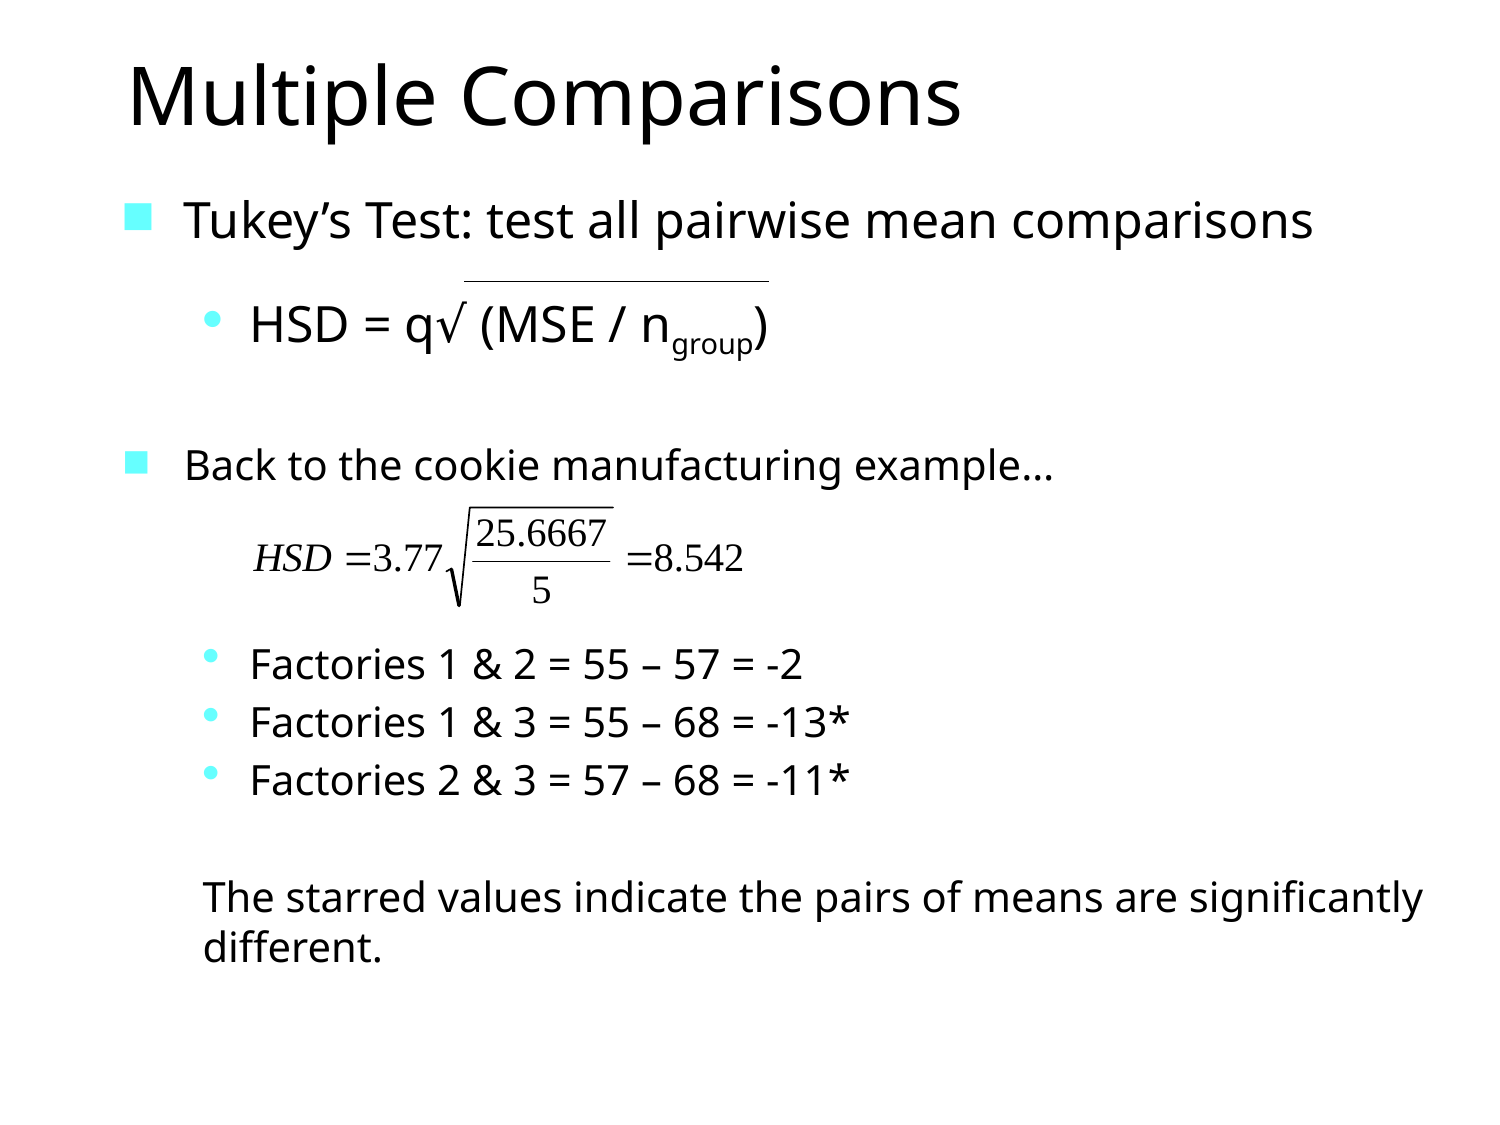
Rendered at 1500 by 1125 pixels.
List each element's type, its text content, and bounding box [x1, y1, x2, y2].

text_box Multiple Comparisons [112, 36, 1388, 196]
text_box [245, 497, 750, 616]
text_box Tukey’s Test: test all pairwise mean comparisons HSD = q√ (MSE / ngroup) Back to the cookie manufacturing example… Factories 1 & 2 = 55 – 57 = -2 Factories 1 & 3 = 55 – 68 = -13* Factories 2 & 3 = 57 – 68 = -11* The starred values indicate the pairs of means are significantly different. [112, 181, 1449, 384]
